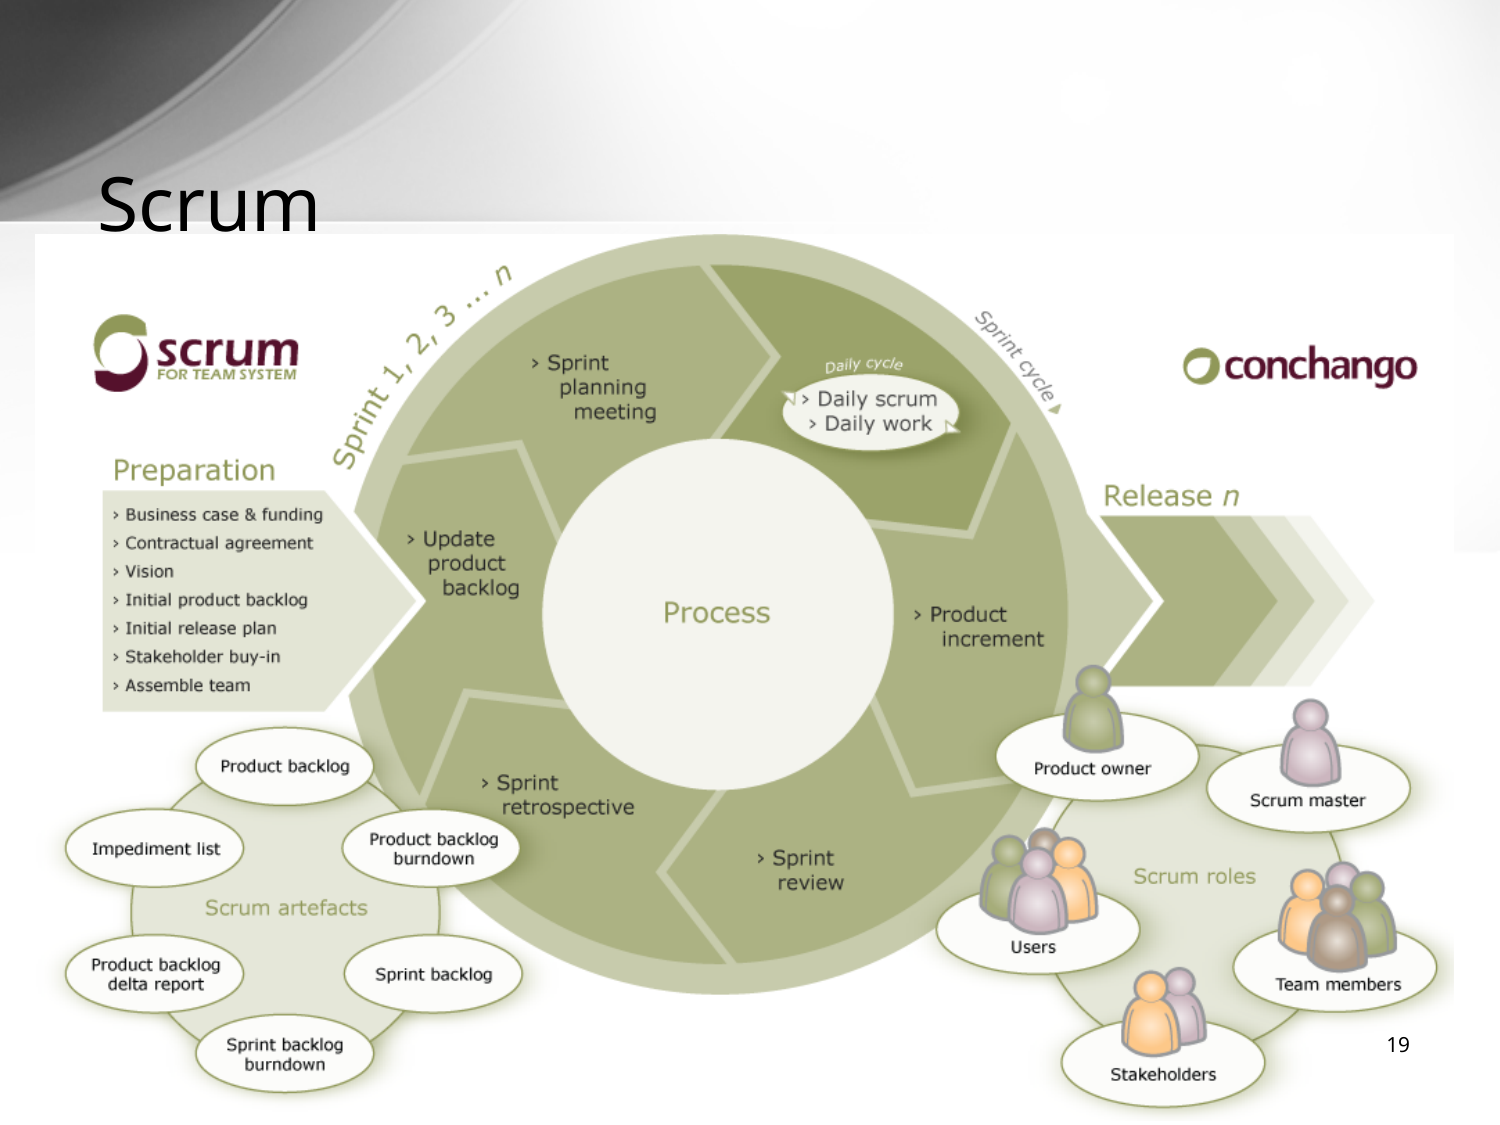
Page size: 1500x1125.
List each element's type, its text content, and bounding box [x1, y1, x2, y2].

title Scrum [81, 81, 1425, 233]
picture [0, 0, 1500, 1125]
